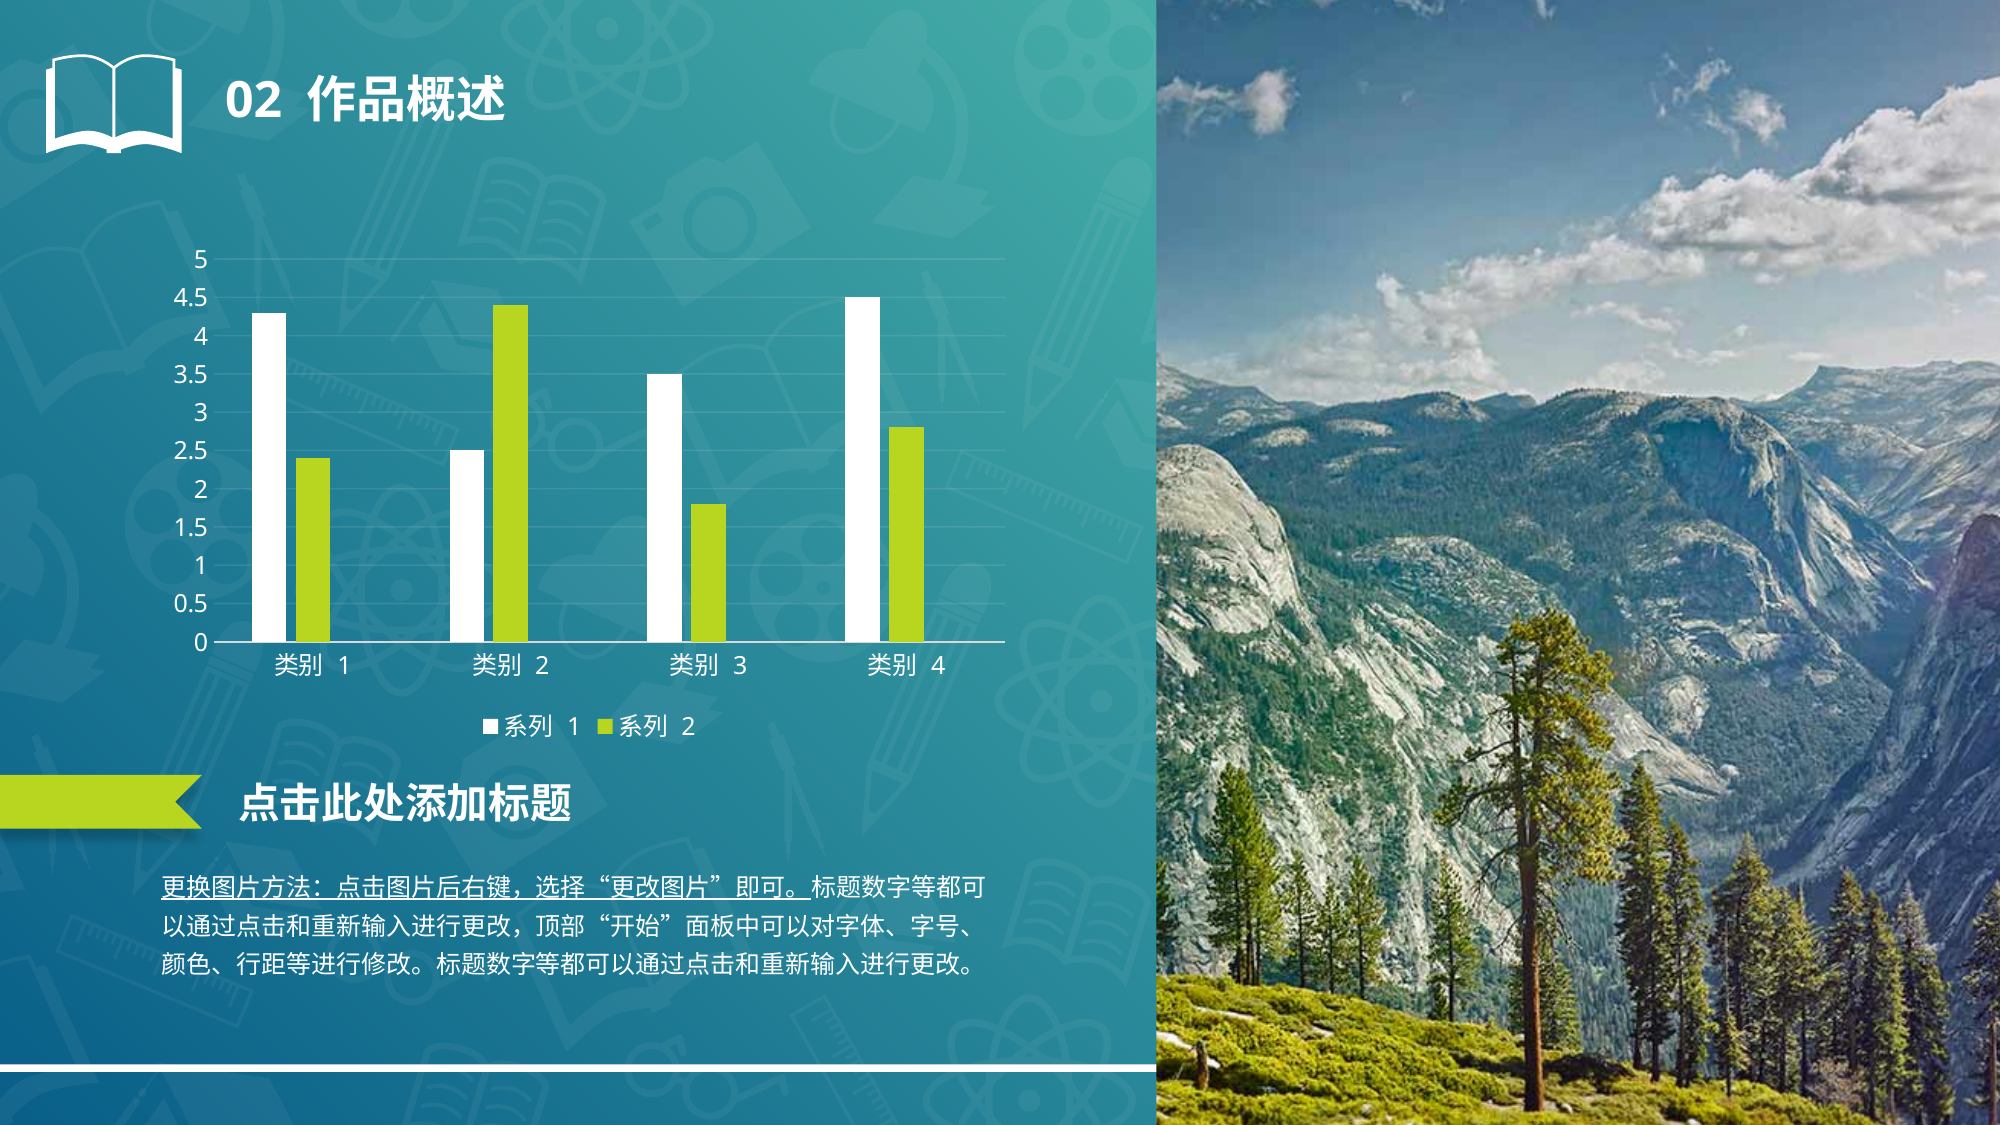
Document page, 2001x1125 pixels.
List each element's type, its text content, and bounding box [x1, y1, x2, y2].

picture [1156, 0, 2000, 1125]
text_box [0, 773, 205, 830]
text_box 点击此处添加标题 [223, 768, 588, 834]
list 02 作品概述 [209, 41, 1081, 162]
chart [156, 231, 1023, 750]
text_box 更换图片方法：点击图片后右键，选择“更改图片”即可。标题数字等都可以通过点击和重新输入进行更改，顶部“开始”面板中可以对字体、字号、颜色、行距等进行修改。标题数字等都可以通过点击和重新输入进行更改。 [146, 854, 1023, 987]
